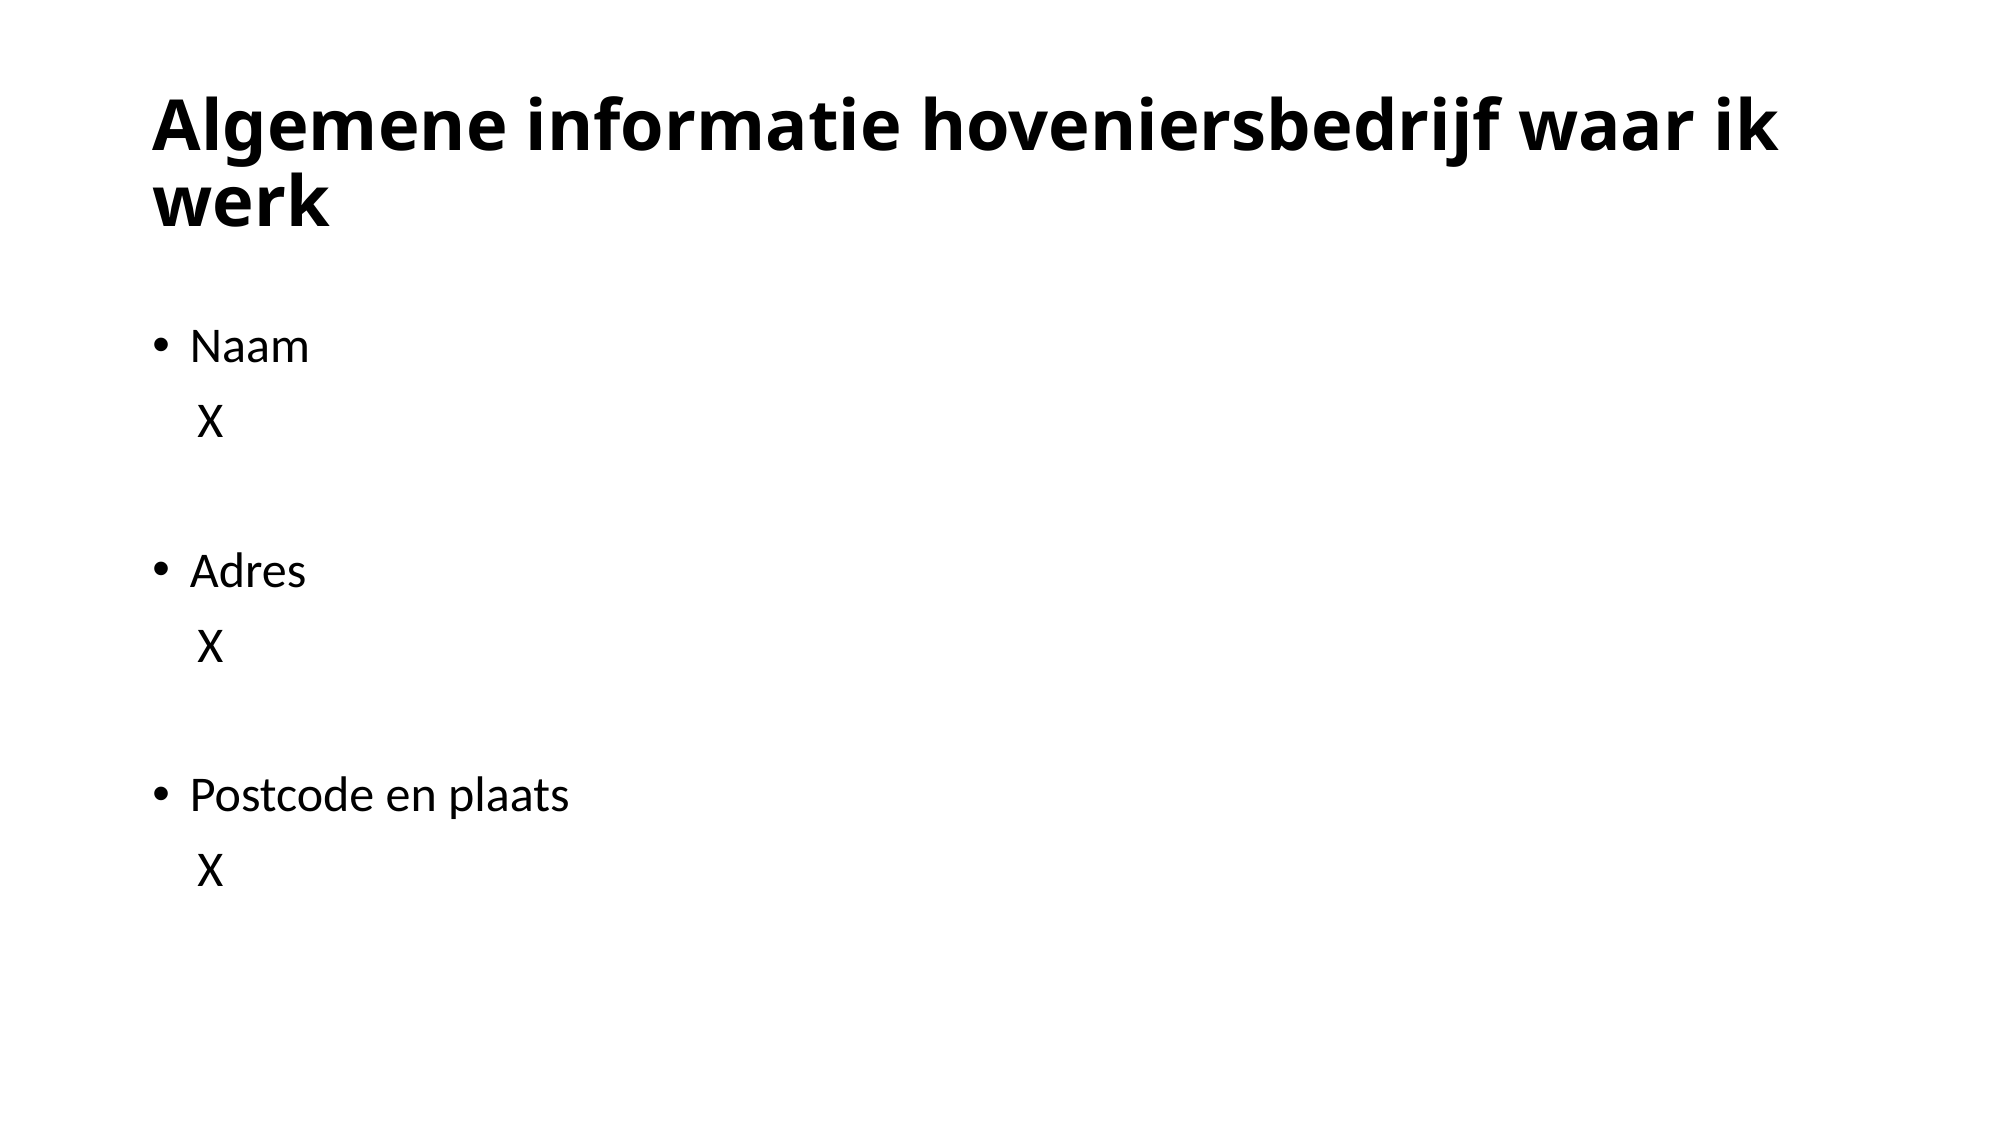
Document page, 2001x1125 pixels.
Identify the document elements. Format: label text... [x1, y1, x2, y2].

list Naam X Adres X Postcode en plaats X [137, 312, 1863, 975]
title Algemene informatie hoveniersbedrijf waar ik werk [137, 81, 1863, 250]
